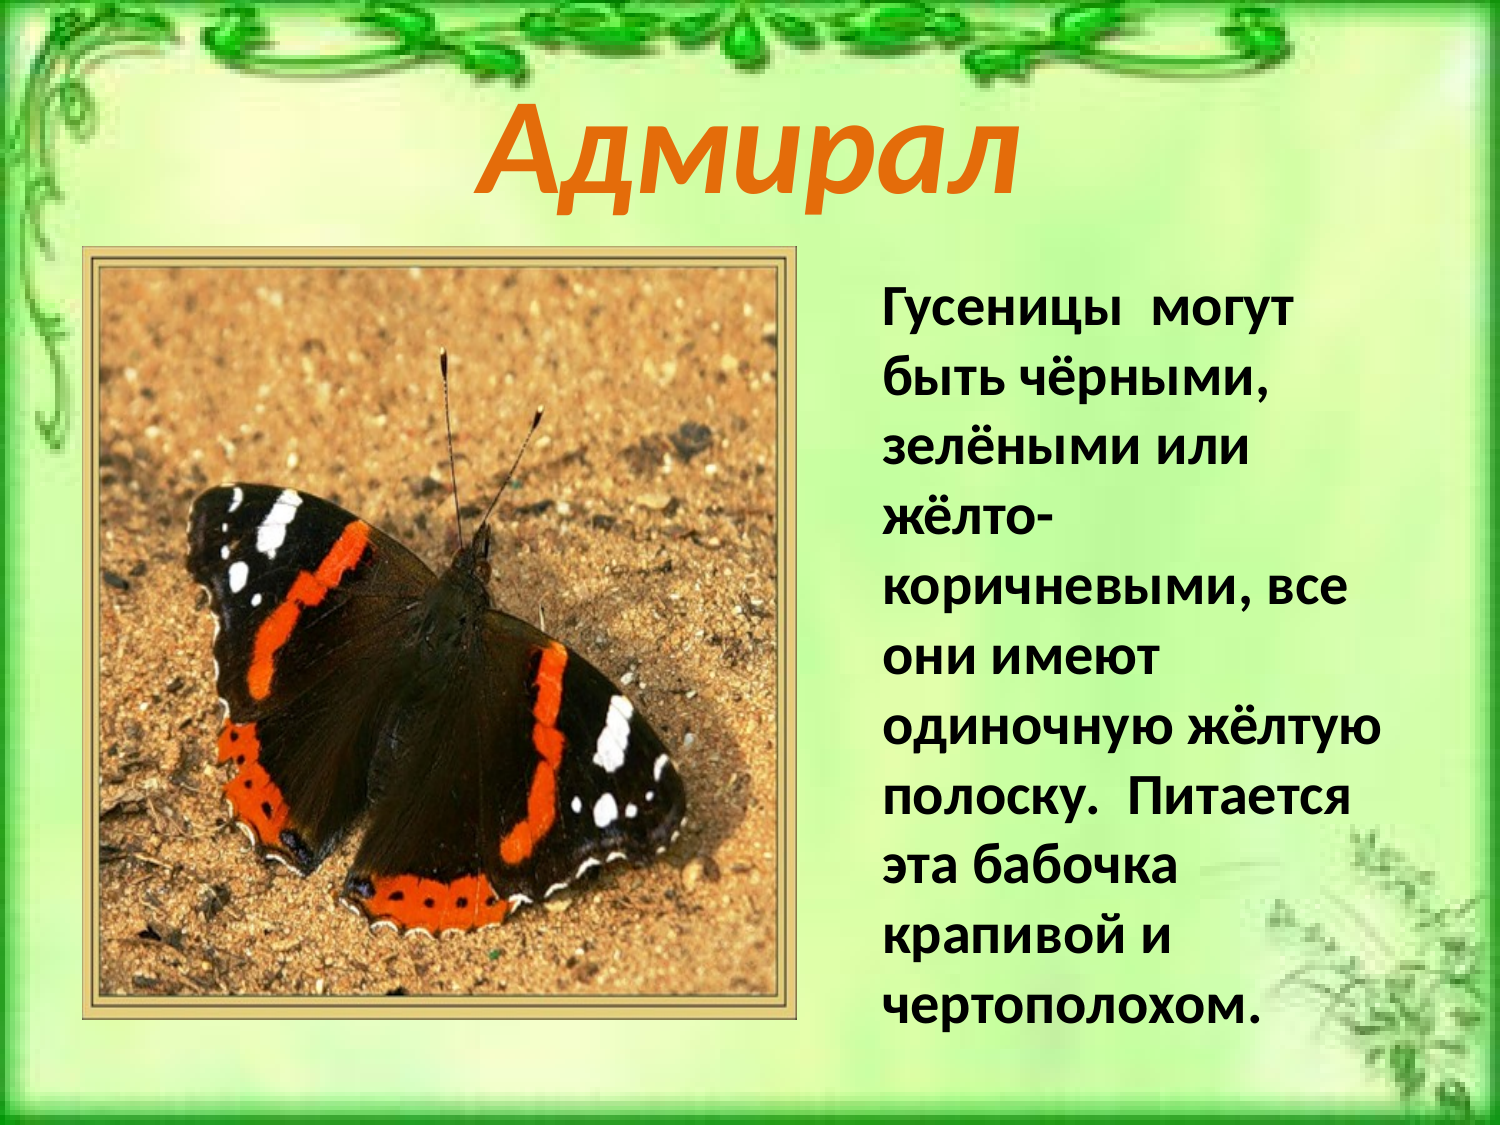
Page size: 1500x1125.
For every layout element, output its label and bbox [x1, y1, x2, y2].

picture [81, 245, 798, 1020]
list [0, 0, 1500, 1125]
